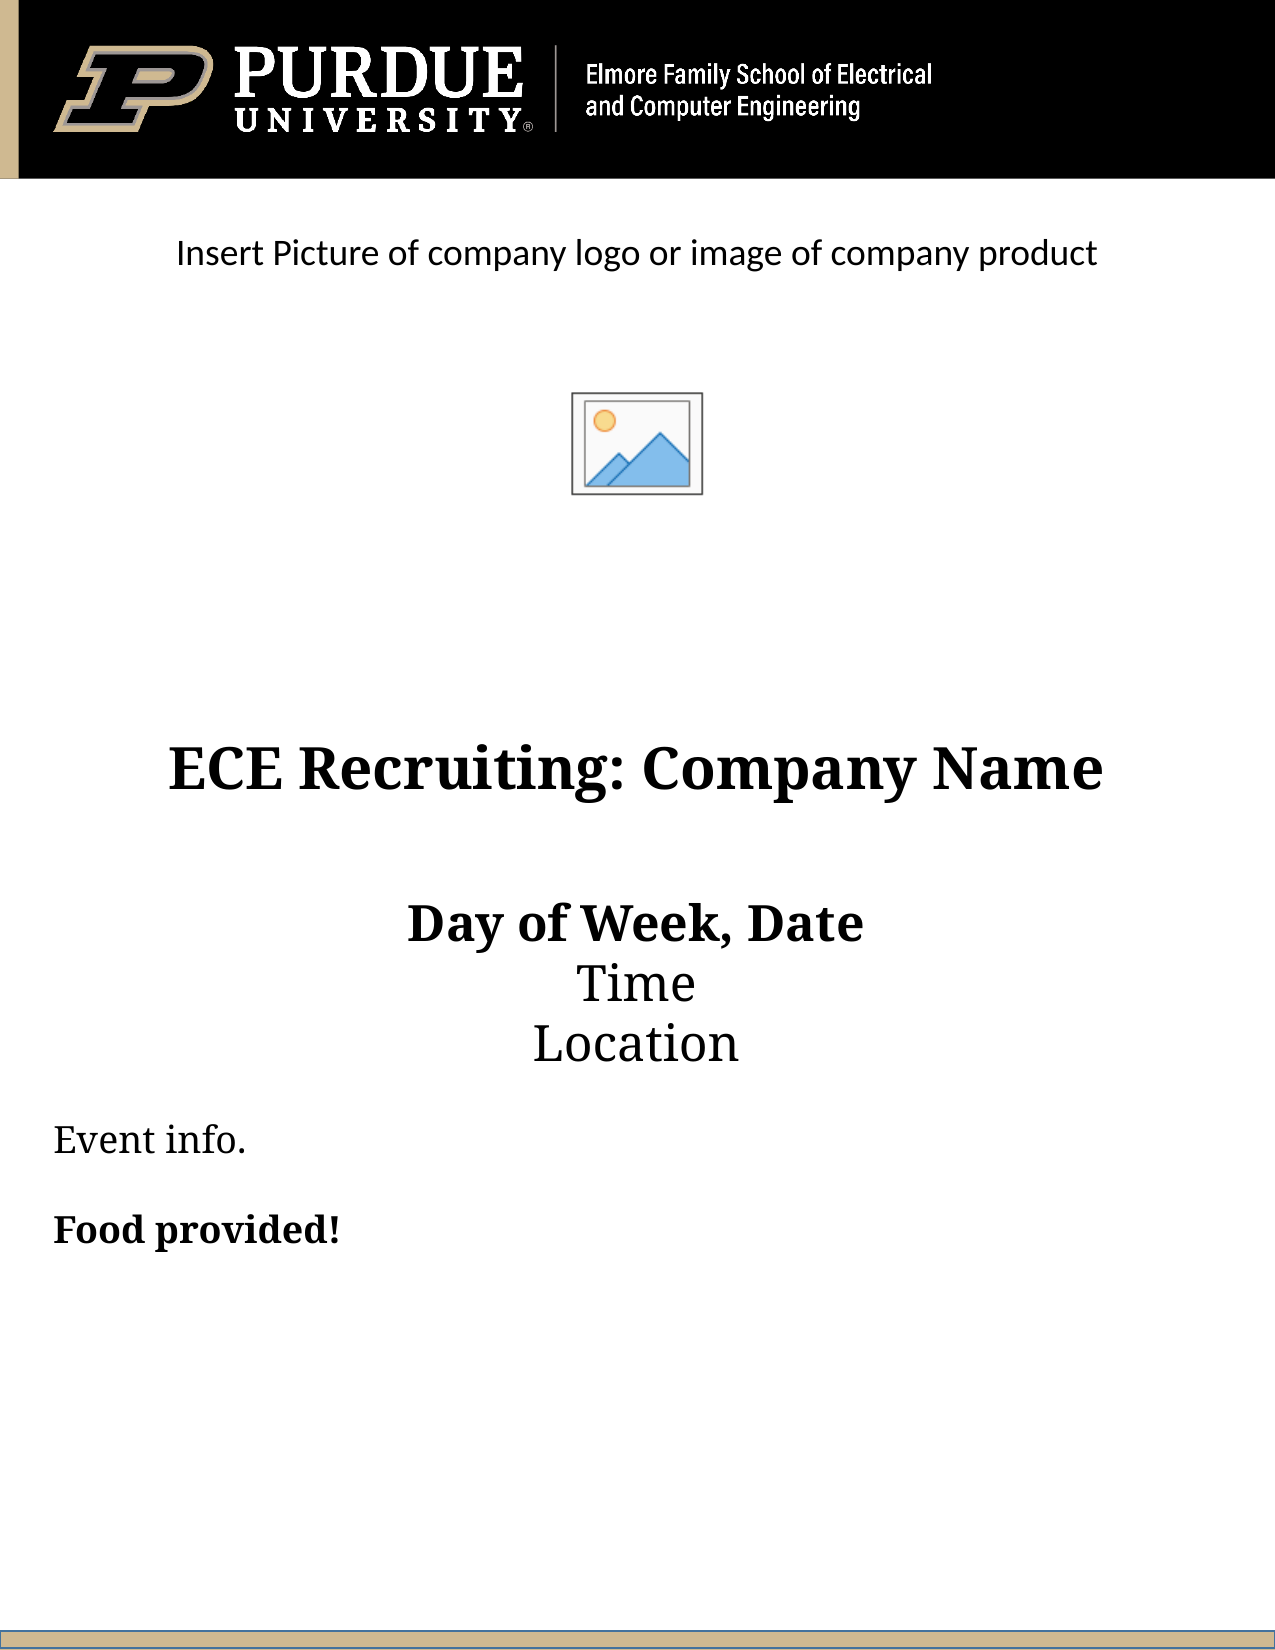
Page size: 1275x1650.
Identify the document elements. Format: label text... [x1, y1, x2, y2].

picture [53, 41, 945, 137]
text_box ECE Recruiting: Company Name Day of Week, Date Time Location Event info. Food provided! [38, 723, 1235, 1289]
text_box [0, 1630, 1275, 1649]
picture [38, 220, 1237, 668]
